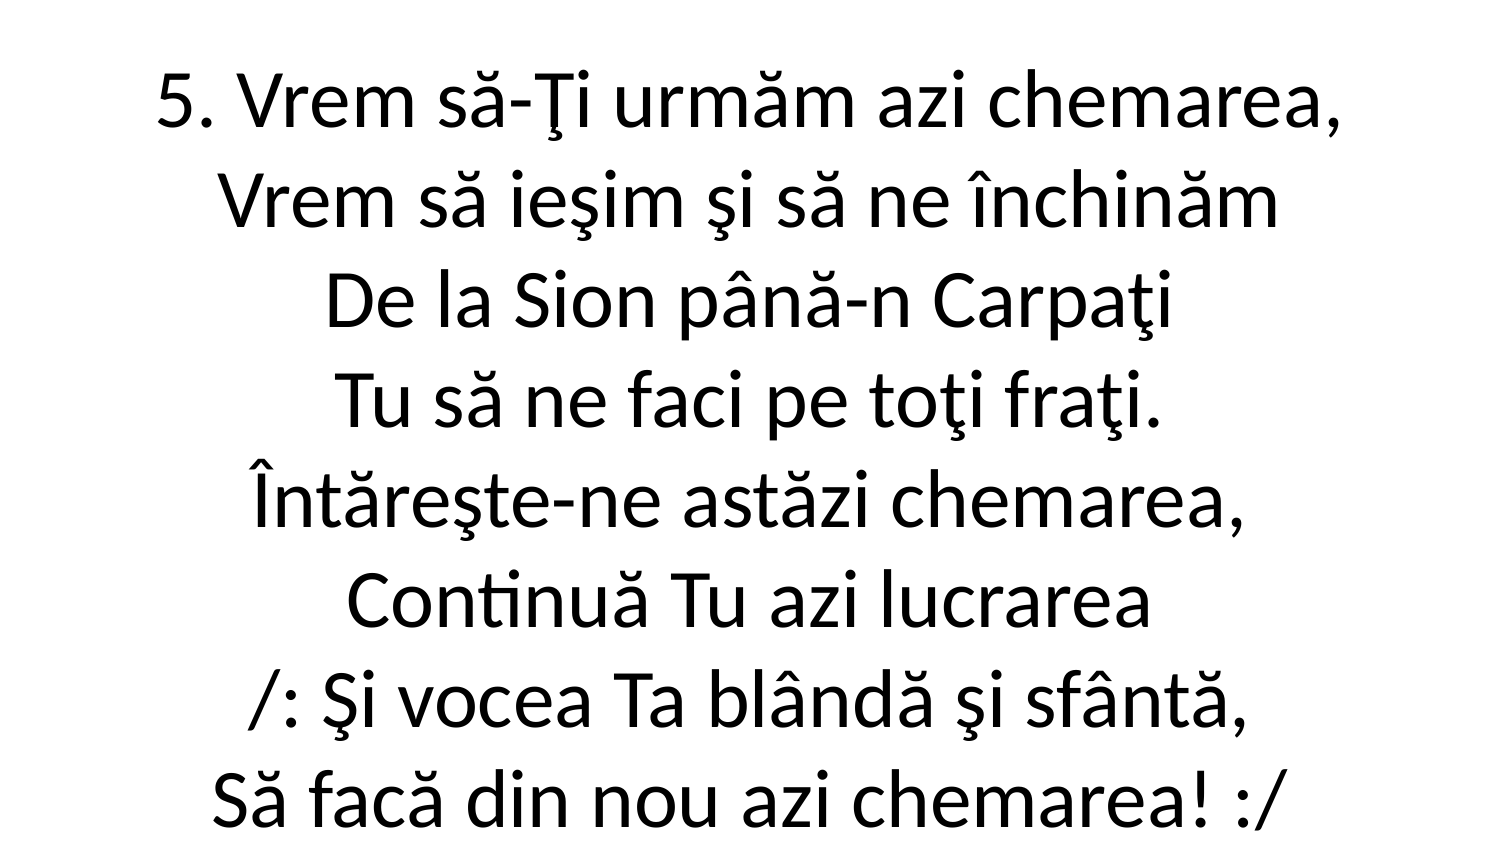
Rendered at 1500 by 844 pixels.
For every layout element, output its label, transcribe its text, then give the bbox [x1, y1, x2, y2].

text_box 5. Vrem să-Ţi urmăm azi chemarea, Vrem să ieşim şi să ne închinăm De la Sion până-n Carpaţi Tu să ne faci pe toţi fraţi. Întăreşte-ne astăzi chemarea, Continuă Tu azi lucrarea /: Şi vocea Ta blândă şi sfântă, Să facă din nou azi chemarea! :/ [139, 0, 1361, 844]
